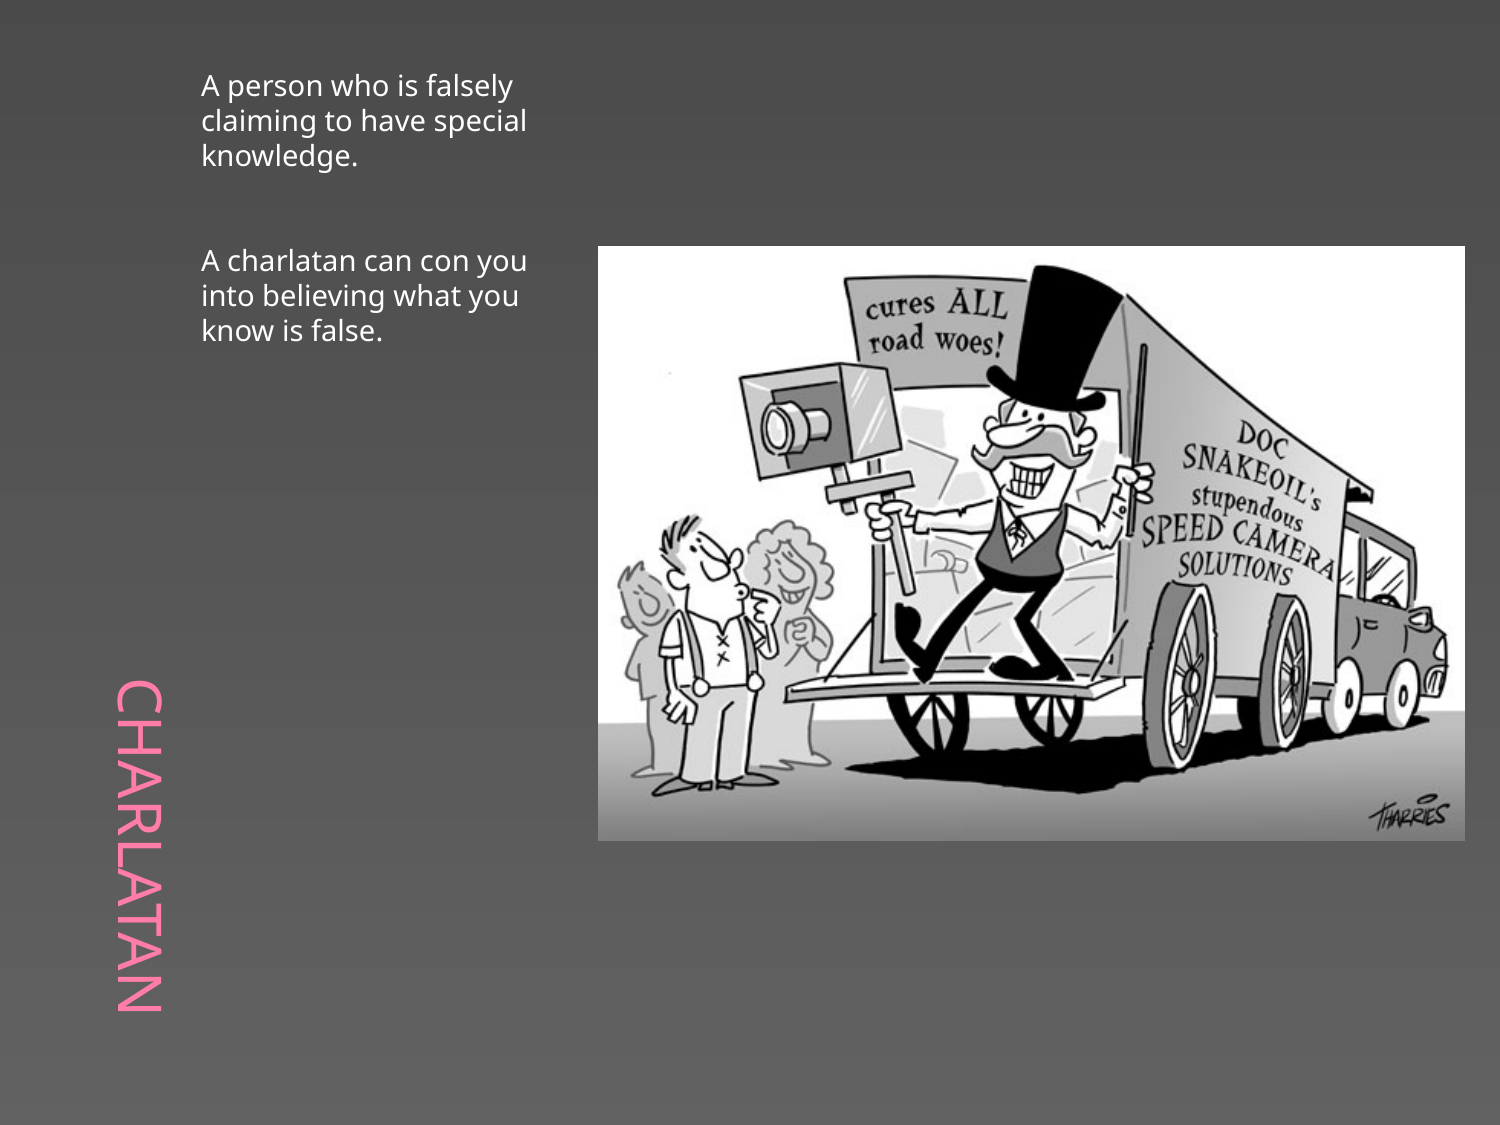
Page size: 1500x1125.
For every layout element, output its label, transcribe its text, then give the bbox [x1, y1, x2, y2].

list A person who is falsely claiming to have special knowledge. A charlatan can con you into believing what you know is false. [186, 60, 587, 1036]
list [598, 52, 1465, 1036]
title Charlatan [36, 60, 186, 1036]
